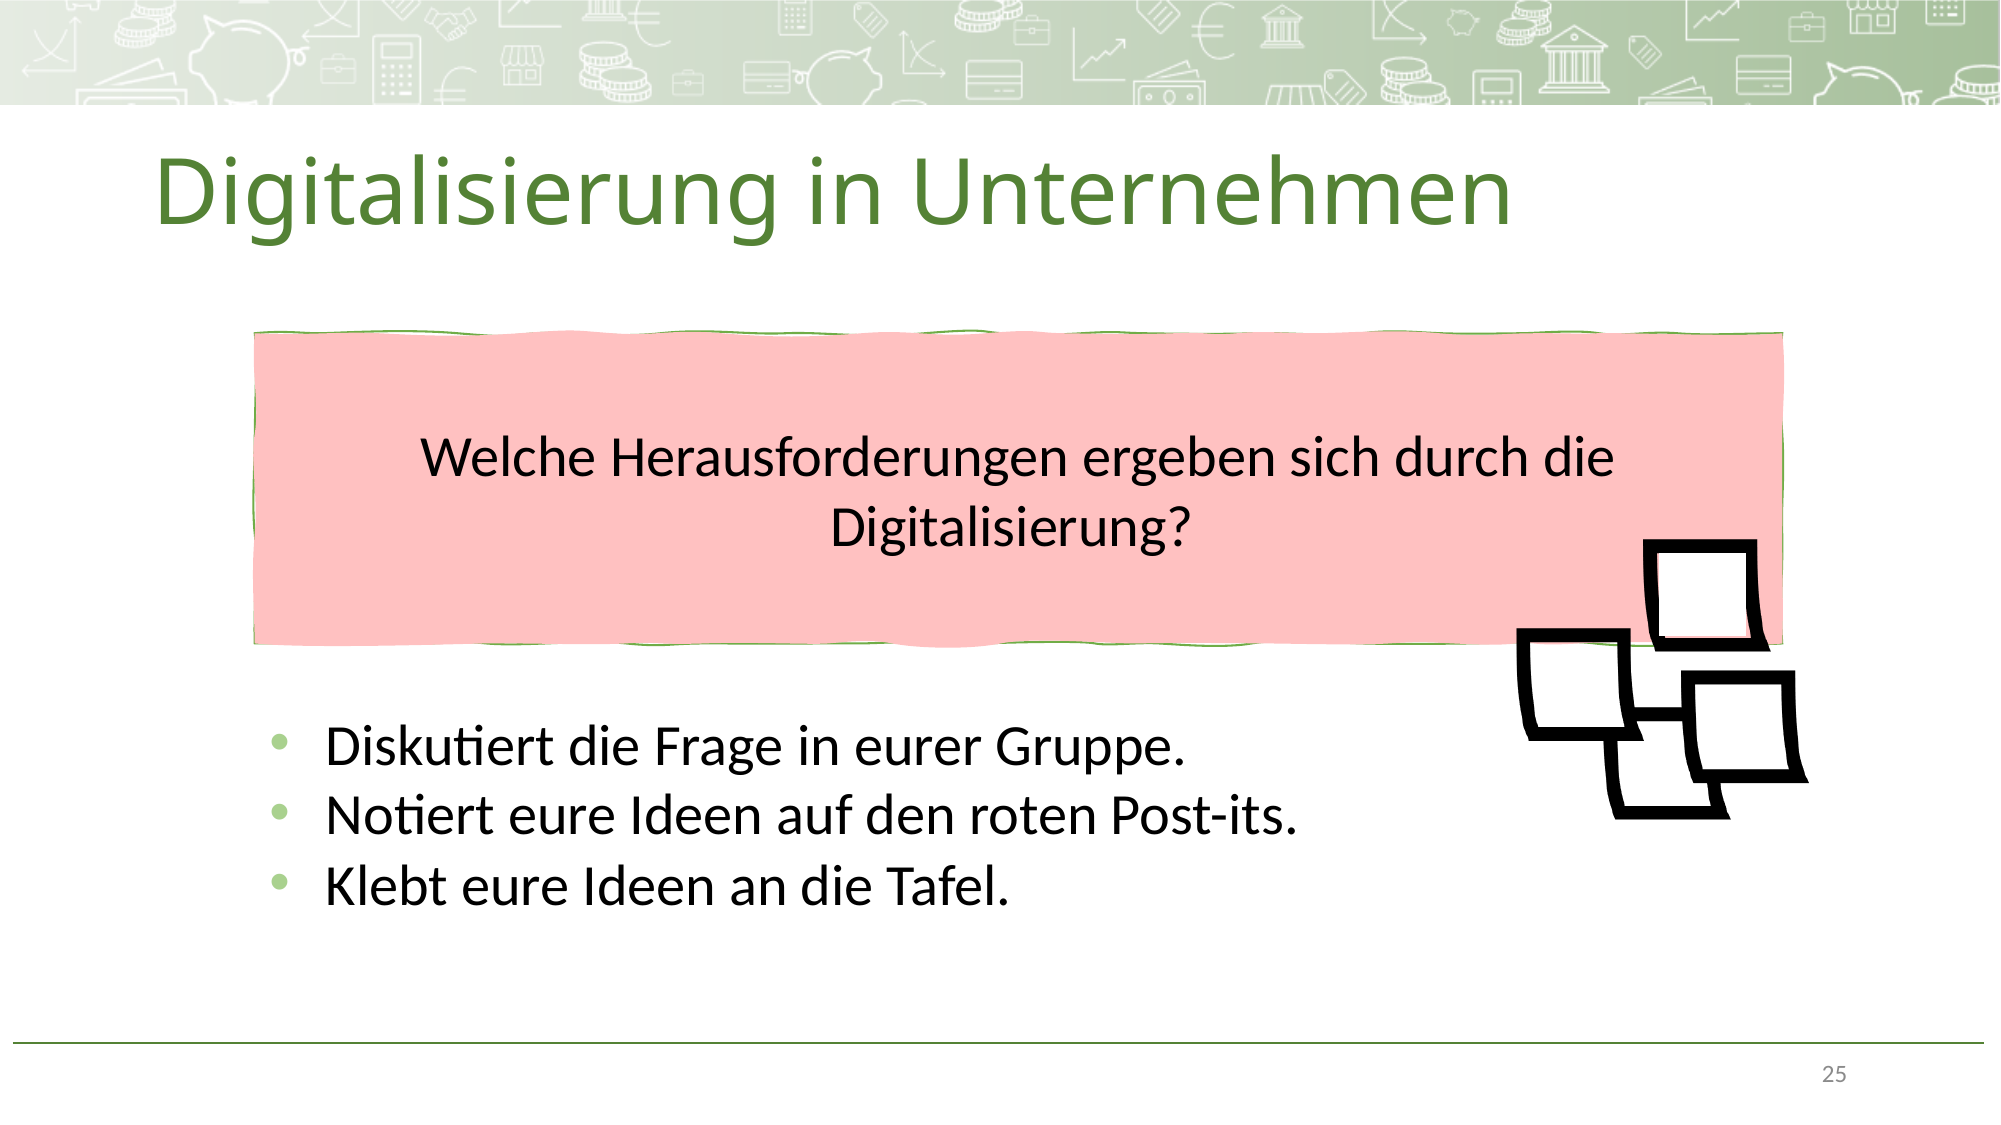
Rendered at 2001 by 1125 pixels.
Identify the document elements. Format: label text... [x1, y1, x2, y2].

picture [0, 0, 2000, 105]
slide_number 25 [1412, 1042, 1863, 1103]
text_box Diskutiert die Frage in eurer Gruppe. Notiert eure Ideen auf den roten Post-its. Klebt eure Ideen an die Tafel. [254, 699, 1425, 925]
picture [1499, 514, 1828, 844]
text_box Welche Herausforderungen ergeben sich durch die Digitalisierung? [252, 329, 1785, 648]
title Digitalisierung in Unternehmen [137, 111, 1863, 278]
